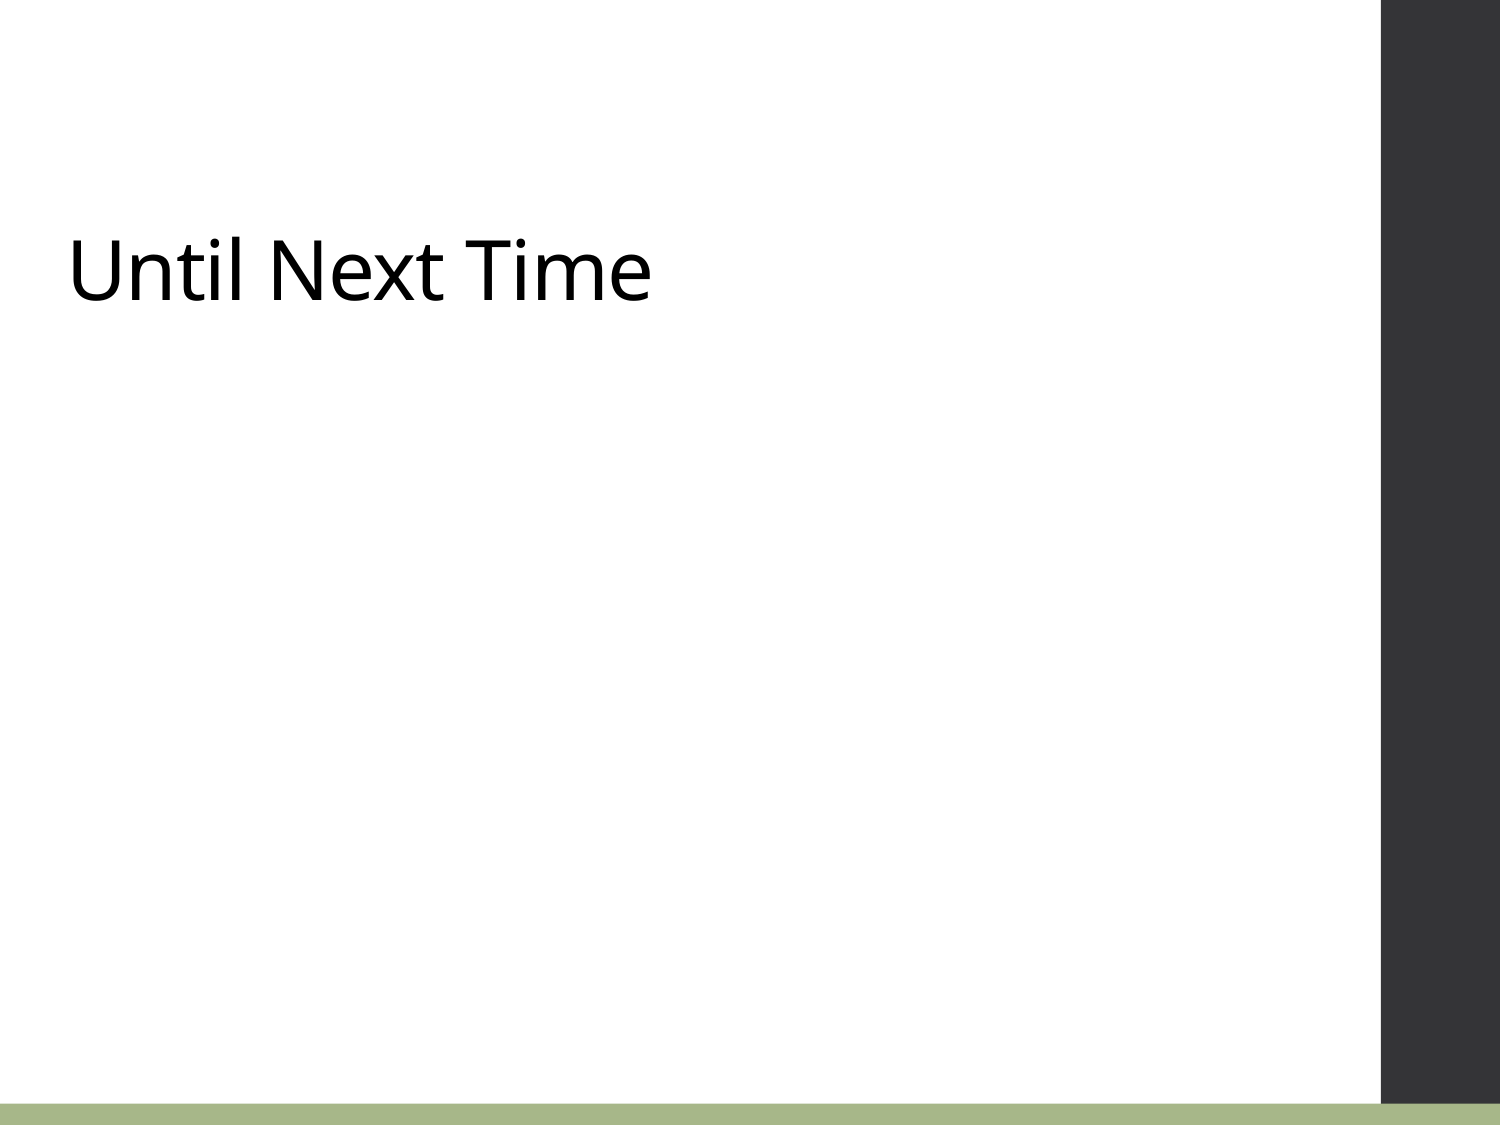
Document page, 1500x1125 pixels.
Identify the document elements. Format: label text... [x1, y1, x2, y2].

title Until Next Time [51, 213, 1449, 330]
